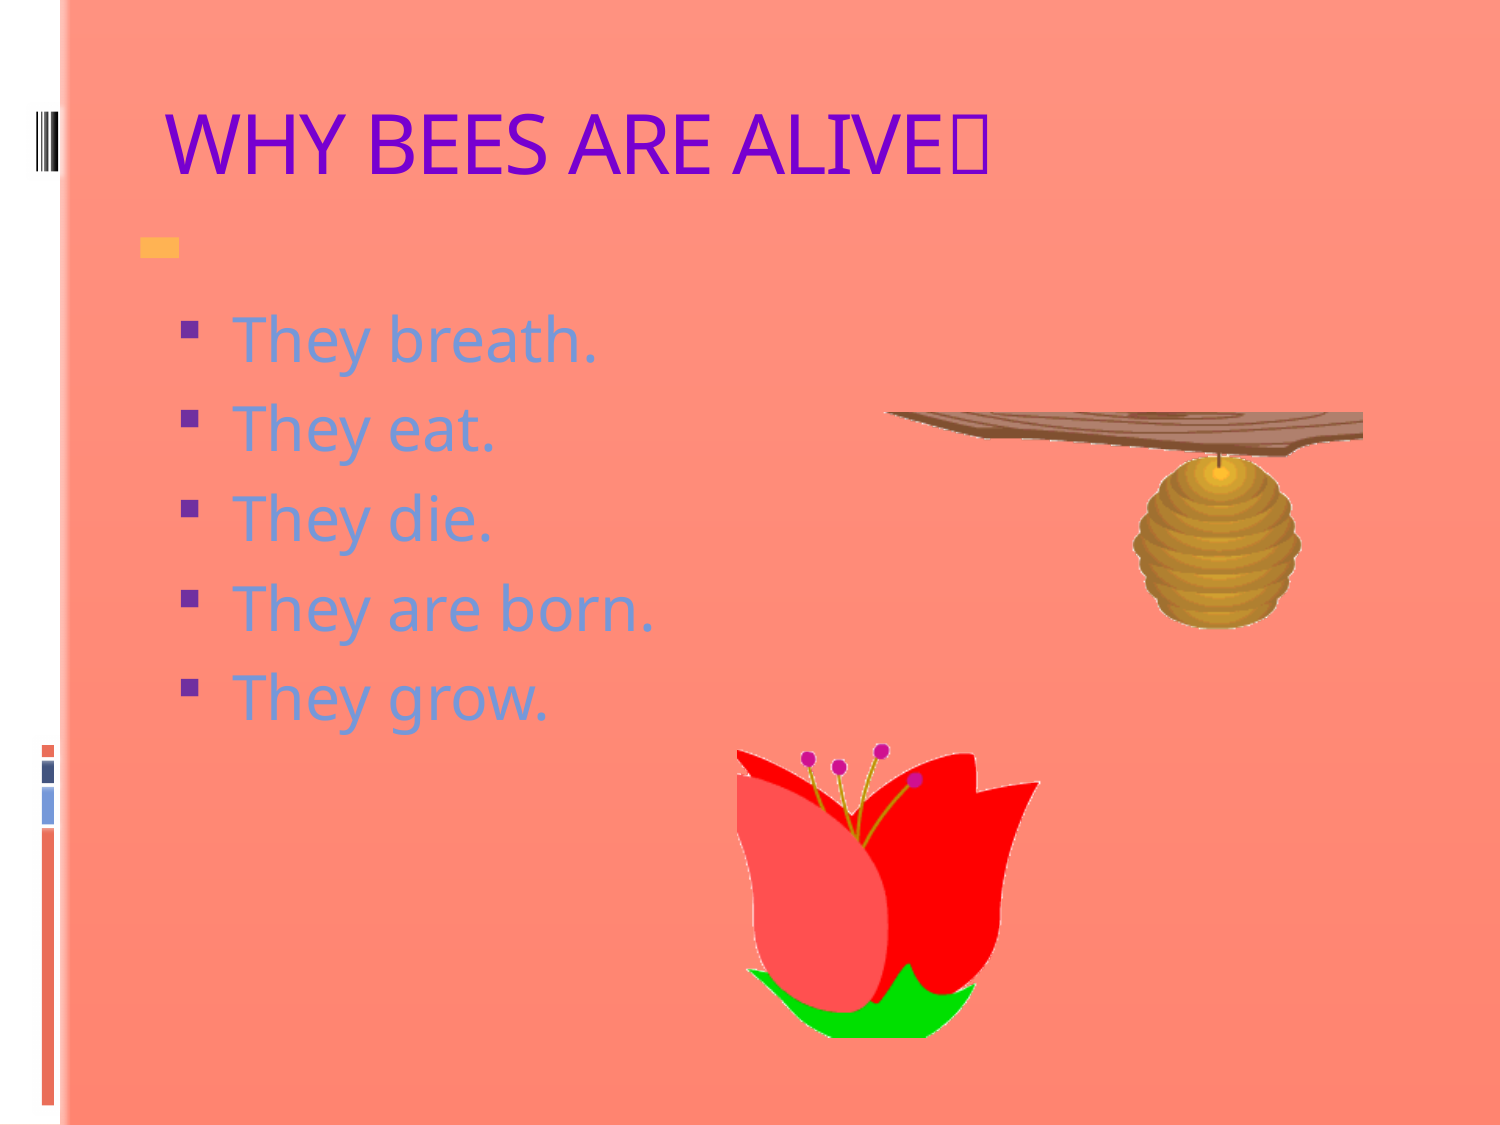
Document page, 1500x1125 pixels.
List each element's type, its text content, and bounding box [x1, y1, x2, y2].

title WHY BEES ARE ALIVE [150, 83, 1425, 234]
list They breath. They eat. They die. They are born. They grow. [150, 292, 1425, 1043]
picture [737, 412, 1363, 1038]
